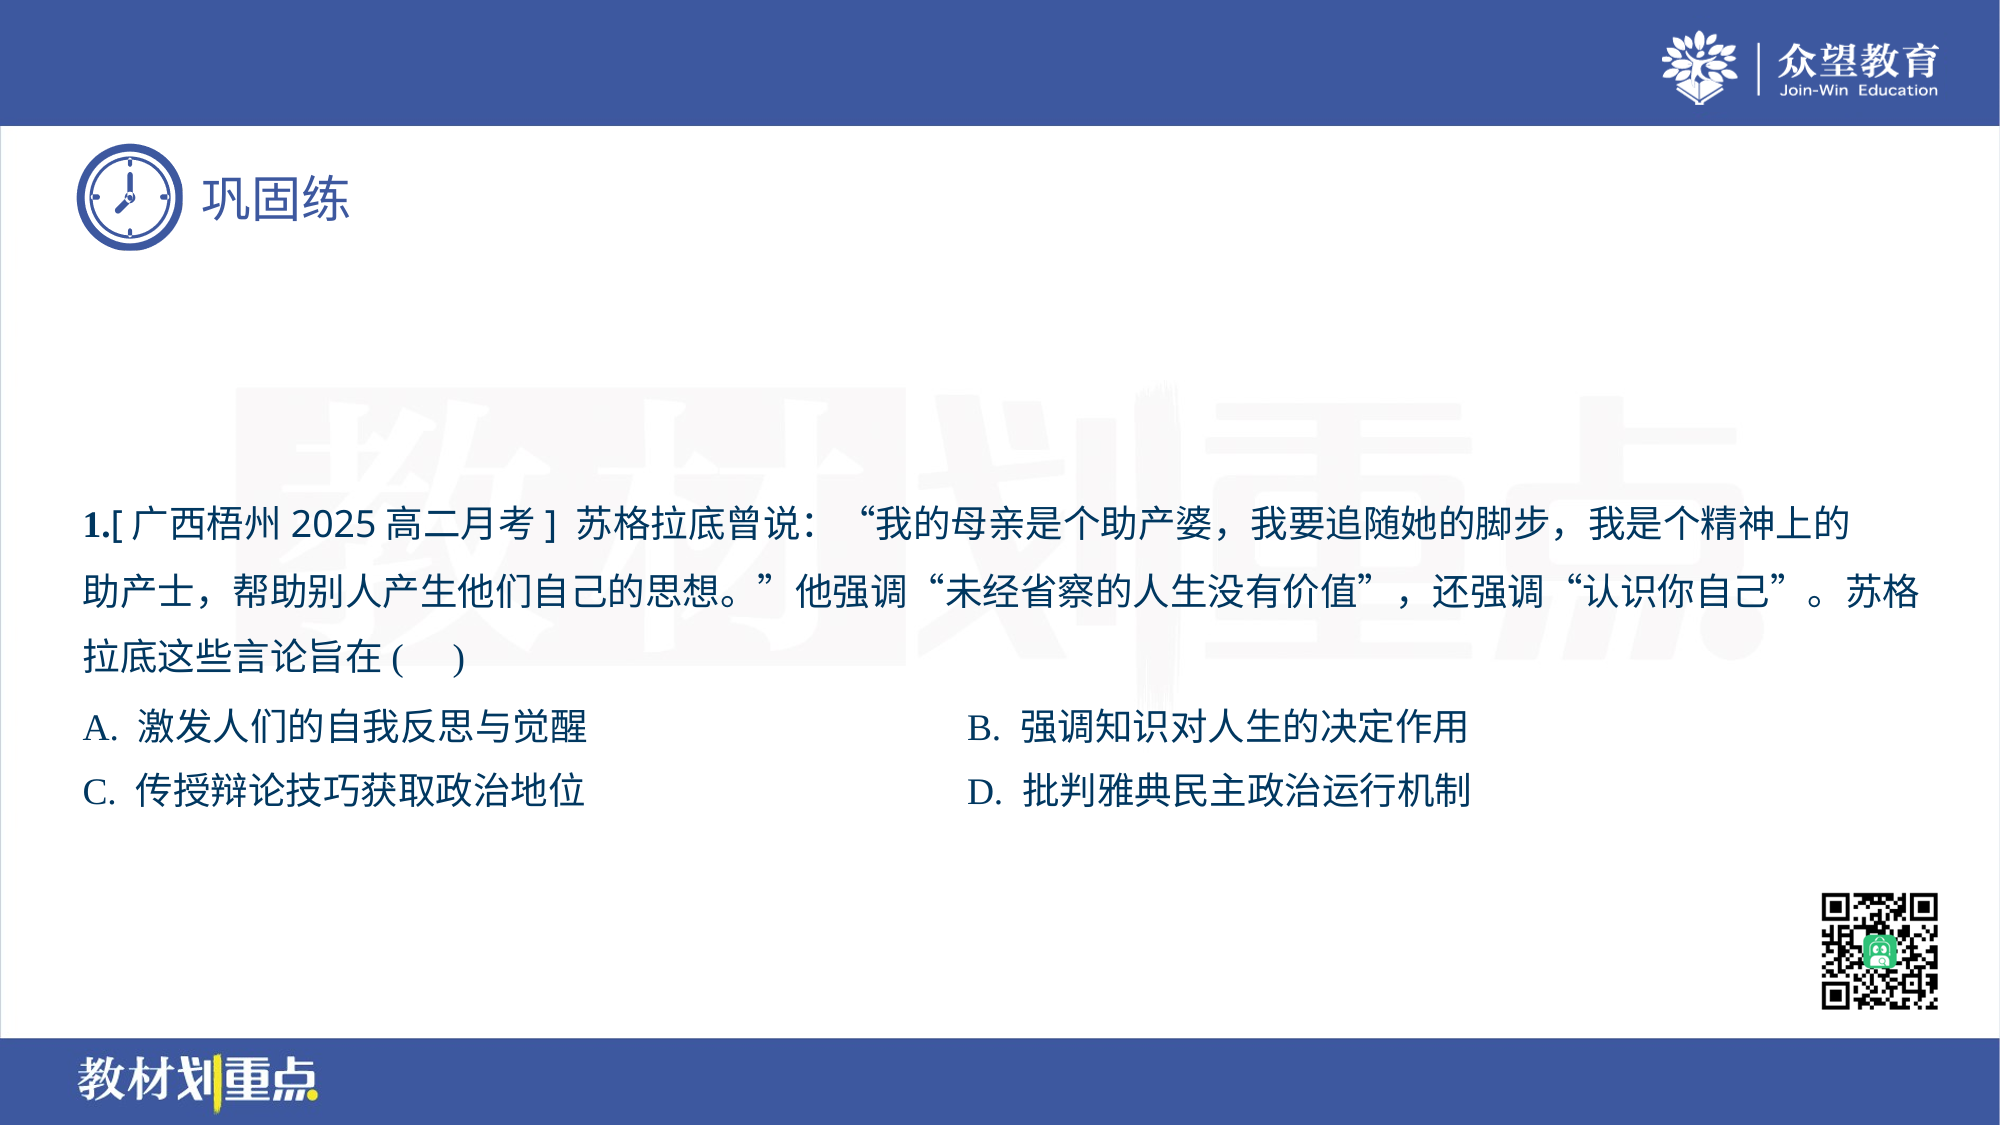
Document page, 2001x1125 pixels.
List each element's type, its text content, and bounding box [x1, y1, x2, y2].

picture [0, 0, 2000, 1125]
text_box 1.[广西梧州2025高二月考] 苏格拉底曾说：“我的母亲是个助产婆，我要追随她的脚步，我是个精神上的 助产士，帮助别人产生他们自己的思想。”他强调“未经省察的人生没有价值”，还强调“认识你自己”。苏格 拉底这些言论旨在( ) [82, 475, 1817, 671]
text_box A. 激发人们的自我反思与觉醒 B. 强调知识对人生的决定作用 C. 传授辩论技巧获取政治地位 D. 批判雅典民主政治运行机制 [82, 678, 1817, 806]
